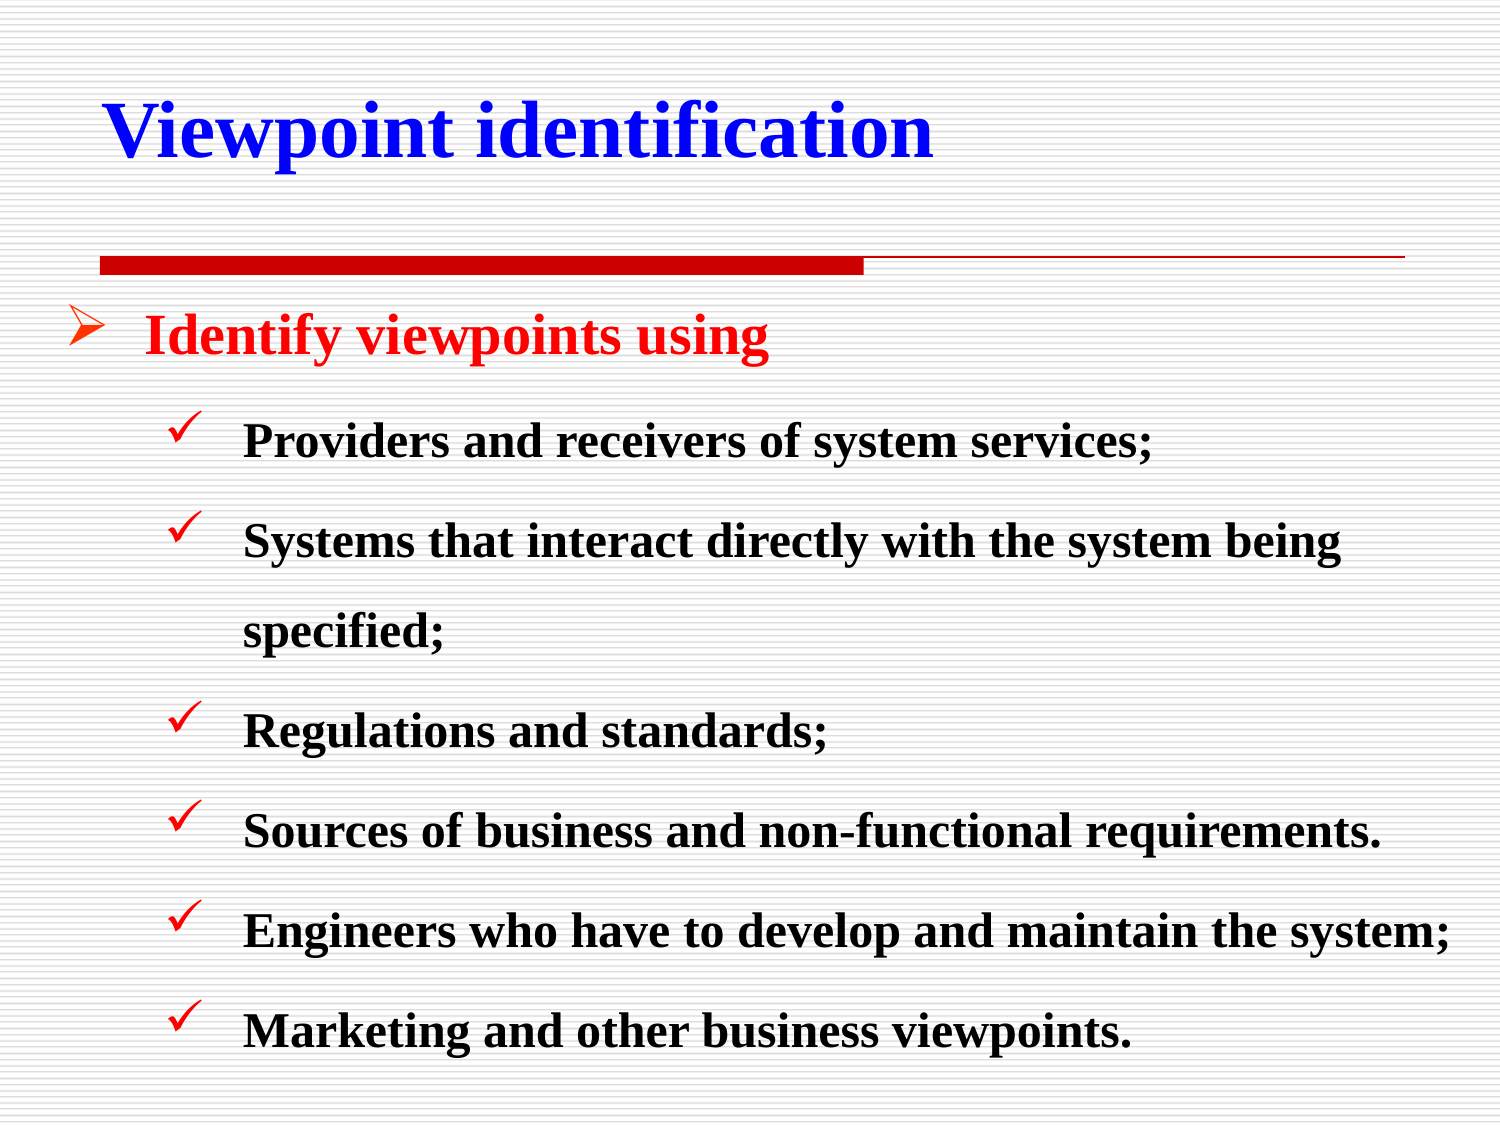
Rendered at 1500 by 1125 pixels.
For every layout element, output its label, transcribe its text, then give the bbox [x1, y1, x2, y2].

picture [0, 0, 1500, 1125]
text_box Identify viewpoints using Providers and receivers of system services; Systems that interact directly with the system being specified; Regulations and standards; Sources of business and non-functional requirements. Engineers who have to develop and maintain the system; Marketing and other business viewpoints. [48, 296, 1500, 1125]
text_box Viewpoint identification [85, 31, 1366, 182]
